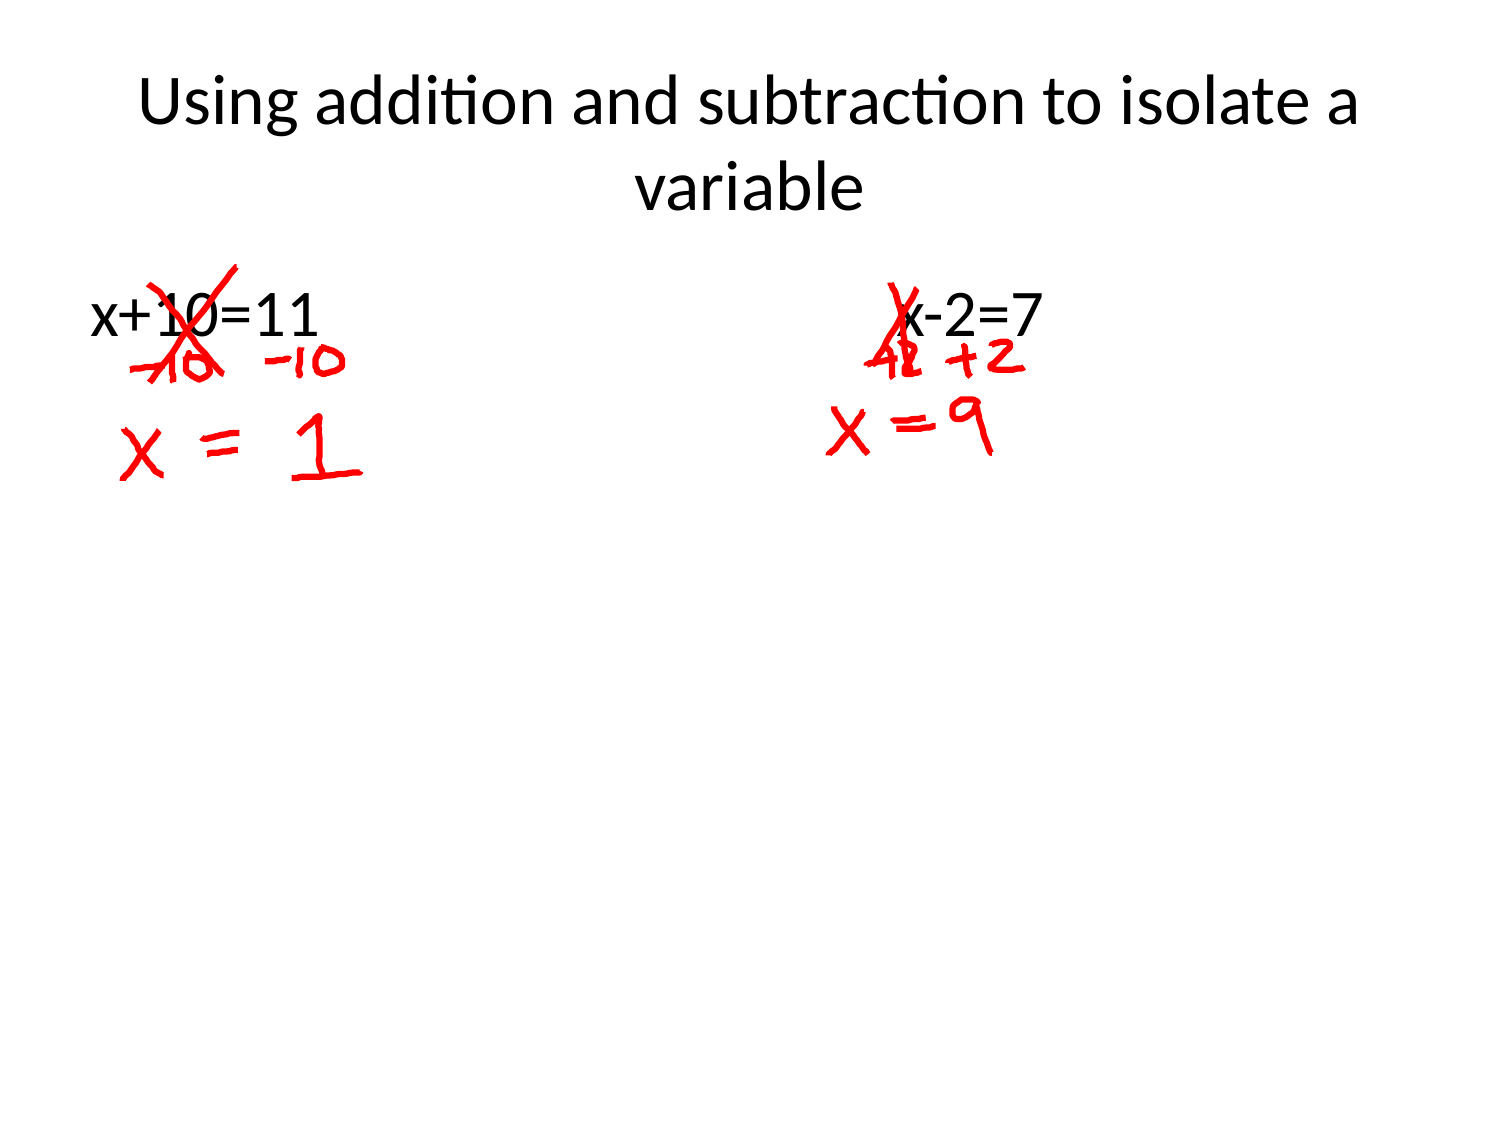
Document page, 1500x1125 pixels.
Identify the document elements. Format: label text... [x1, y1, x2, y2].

text_box [889, 282, 902, 319]
text_box [947, 355, 977, 363]
text_box [963, 345, 967, 356]
text_box [896, 425, 936, 430]
text_box [129, 364, 161, 371]
text_box [876, 357, 898, 364]
text_box [171, 355, 175, 383]
text_box [297, 347, 303, 377]
text_box [122, 429, 160, 481]
text_box [183, 352, 211, 381]
text_box [885, 346, 893, 358]
text_box [827, 411, 864, 456]
text_box [989, 340, 1025, 371]
text_box [207, 449, 238, 455]
text_box [297, 415, 324, 475]
text_box [187, 332, 225, 375]
text_box [148, 266, 237, 383]
text_box [201, 432, 240, 440]
text_box [898, 342, 903, 350]
text_box [147, 283, 187, 330]
text_box [903, 342, 922, 375]
title Using addition and subtraction to isolate a variable [75, 45, 1425, 233]
text_box [314, 346, 343, 375]
text_box [899, 317, 911, 370]
text_box [833, 406, 850, 431]
text_box [871, 287, 918, 366]
text_box [142, 453, 164, 476]
text_box [891, 416, 926, 423]
text_box [123, 428, 143, 453]
text_box [850, 431, 869, 455]
text_box [951, 398, 992, 454]
text_box [889, 360, 895, 379]
text_box [264, 357, 291, 363]
text_box [291, 470, 362, 479]
text_box [865, 361, 874, 366]
list x+10=11 x-2=7 [75, 262, 1425, 1005]
text_box [964, 359, 972, 378]
